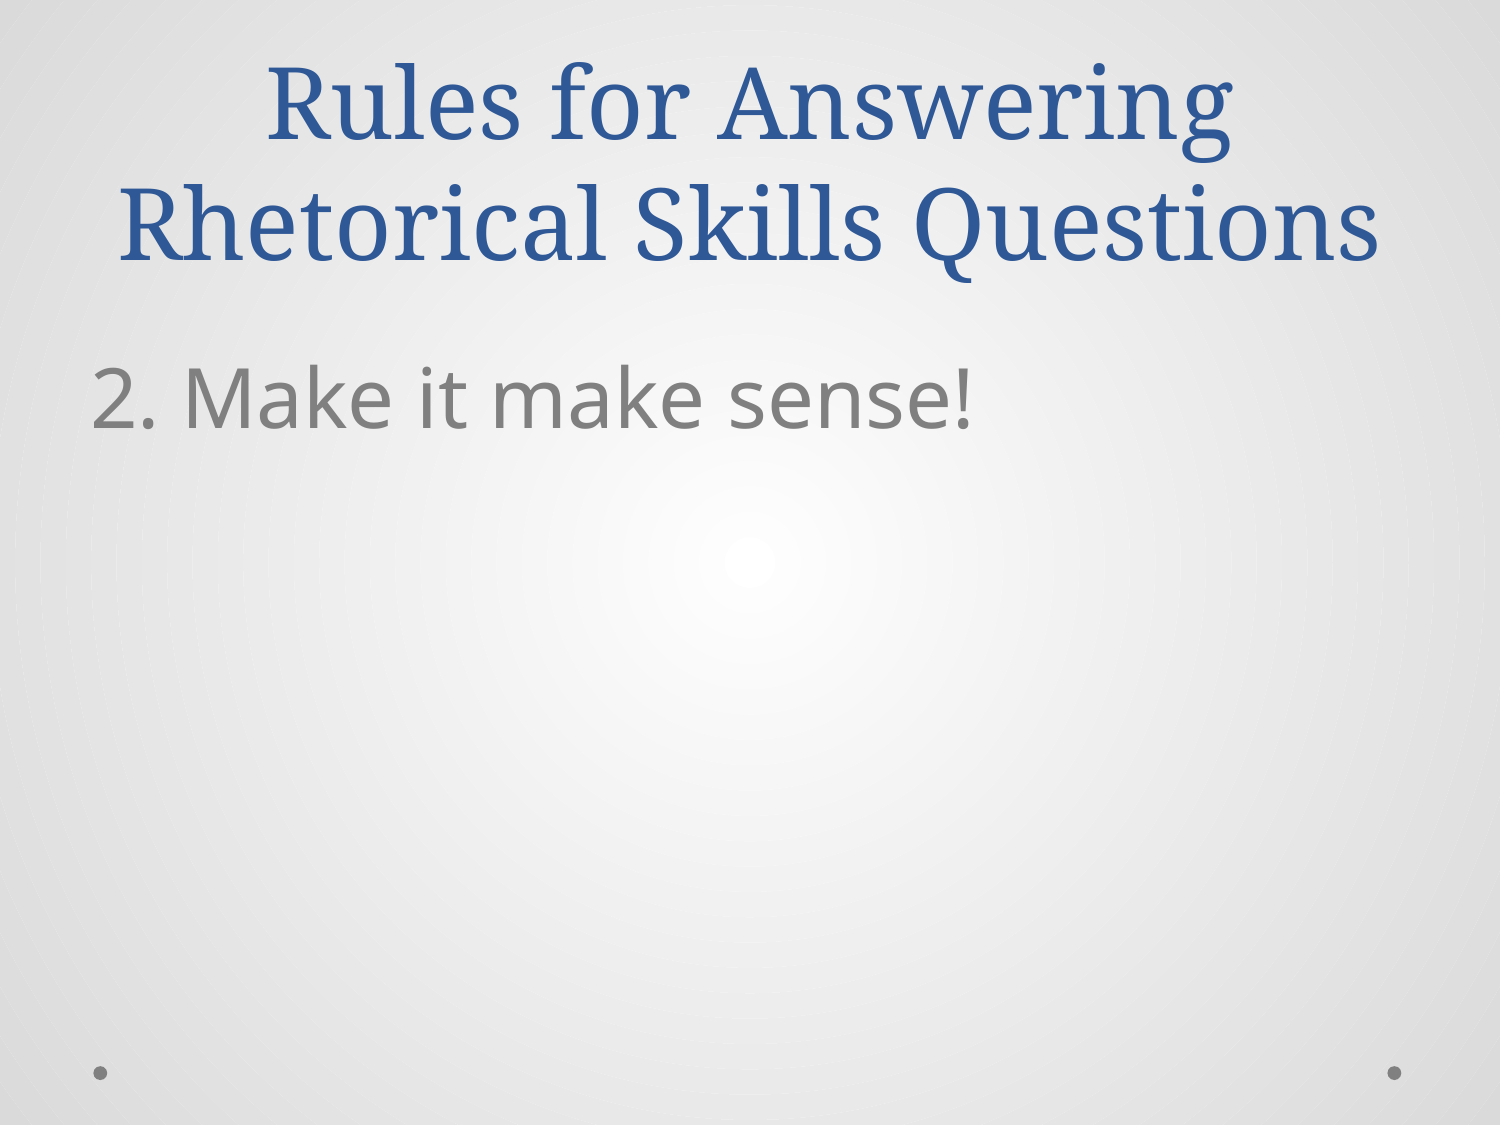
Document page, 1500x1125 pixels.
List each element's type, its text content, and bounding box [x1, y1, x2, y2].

list 2. Make it make sense! [75, 337, 1425, 588]
title Rules for Answering Rhetorical Skills Questions [75, 24, 1425, 288]
